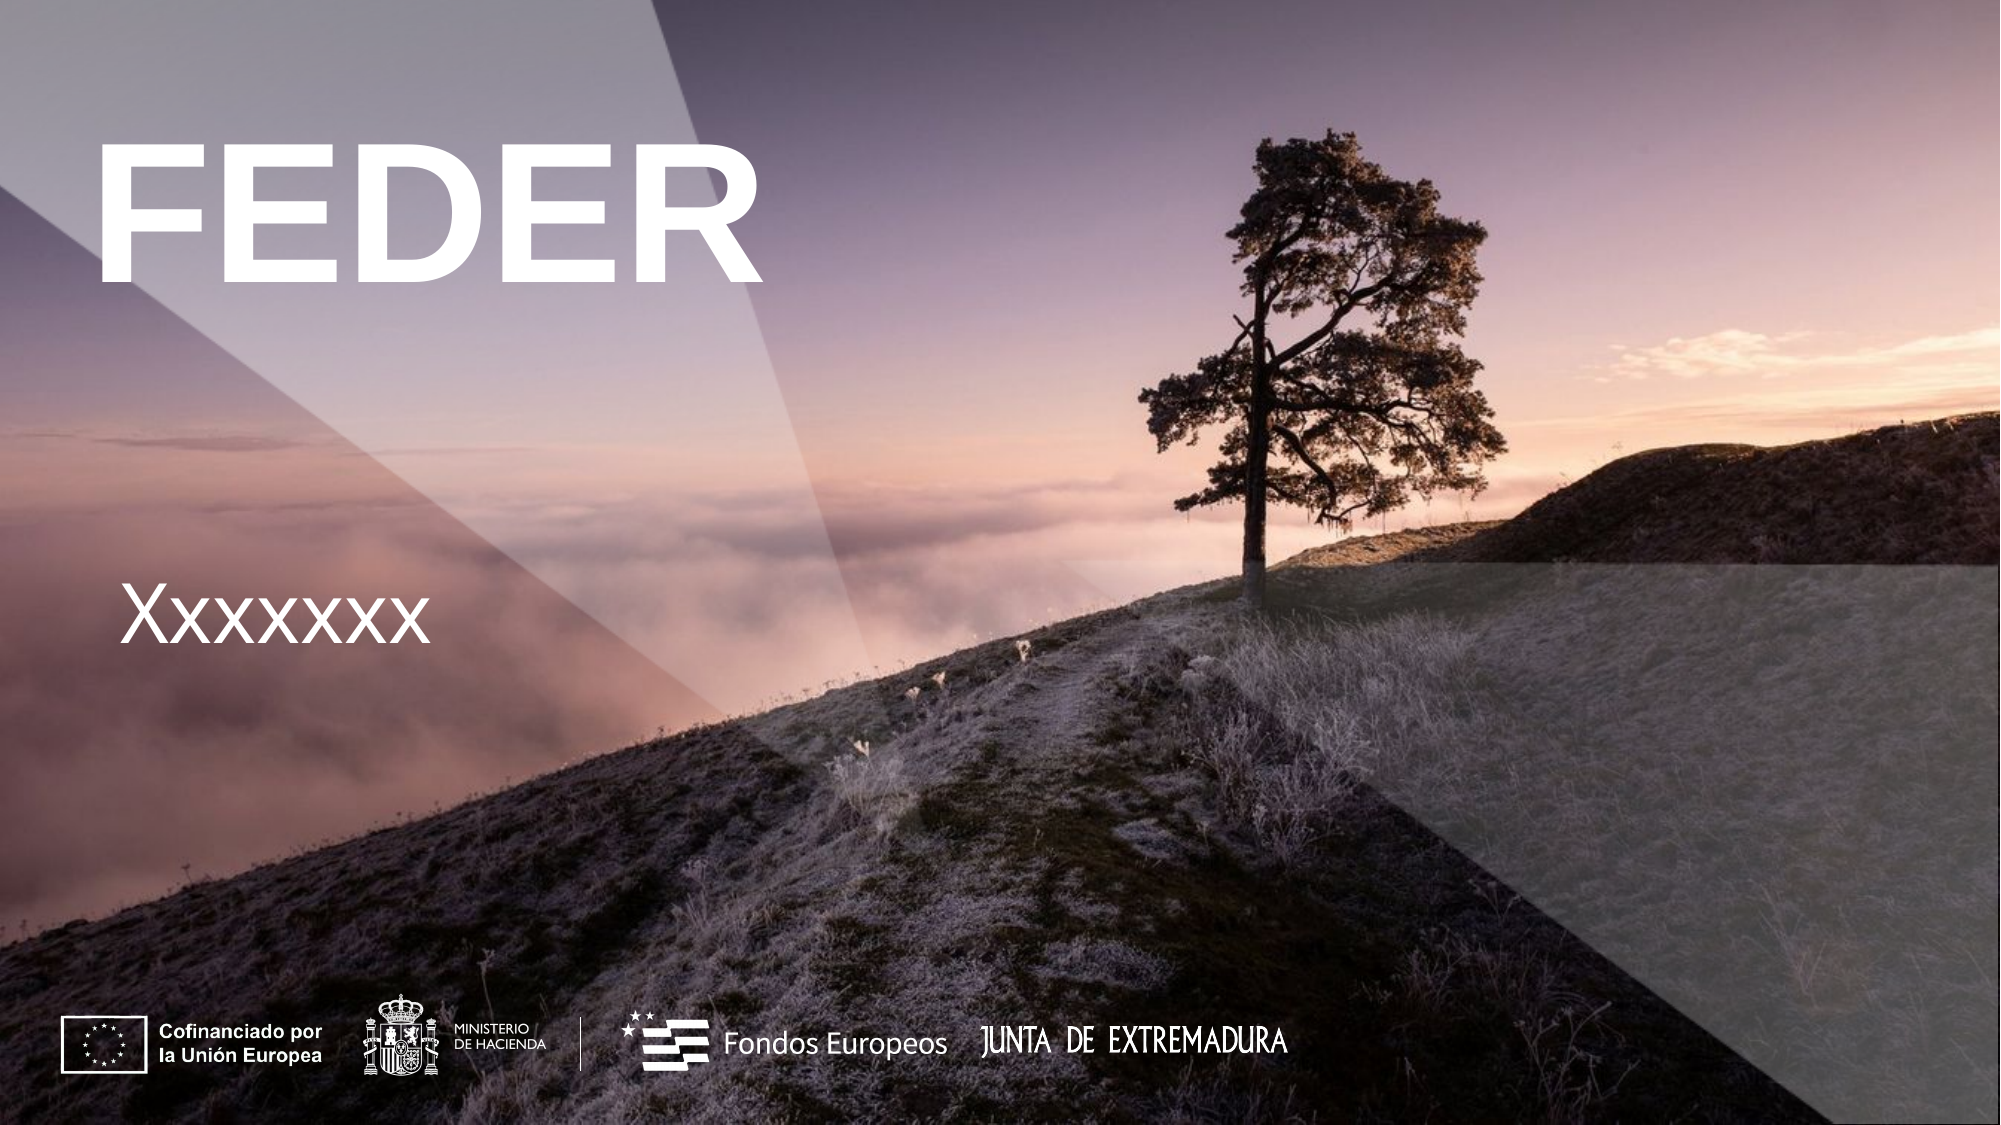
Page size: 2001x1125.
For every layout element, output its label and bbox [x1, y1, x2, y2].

text_box [48, 979, 1288, 1100]
picture [0, 0, 2000, 1125]
